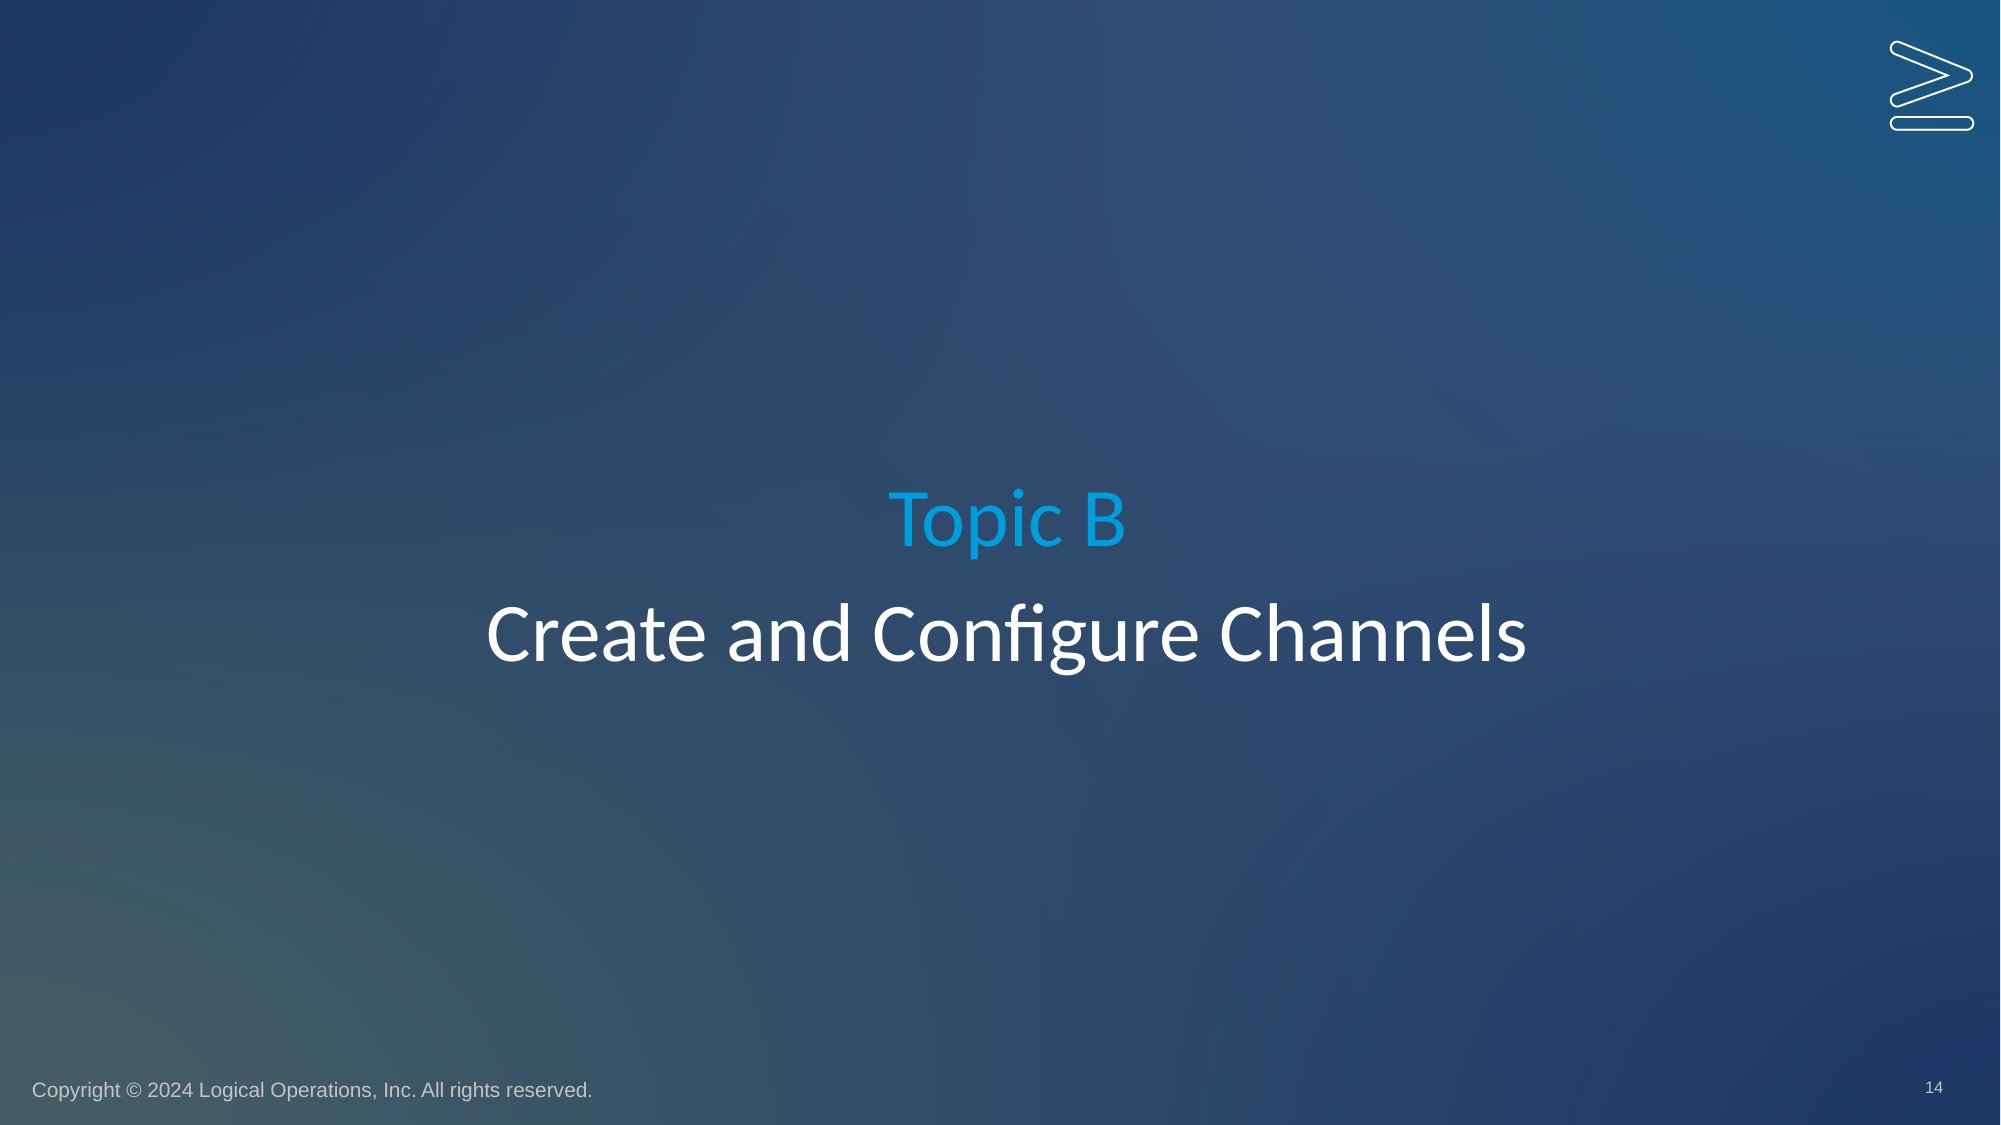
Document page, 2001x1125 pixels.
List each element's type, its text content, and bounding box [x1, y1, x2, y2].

list Topic B [157, 324, 1858, 571]
picture [0, 0, 2001, 1125]
slide_number 14 [1491, 1057, 1959, 1118]
title Create and Configure Channels [157, 571, 1858, 795]
